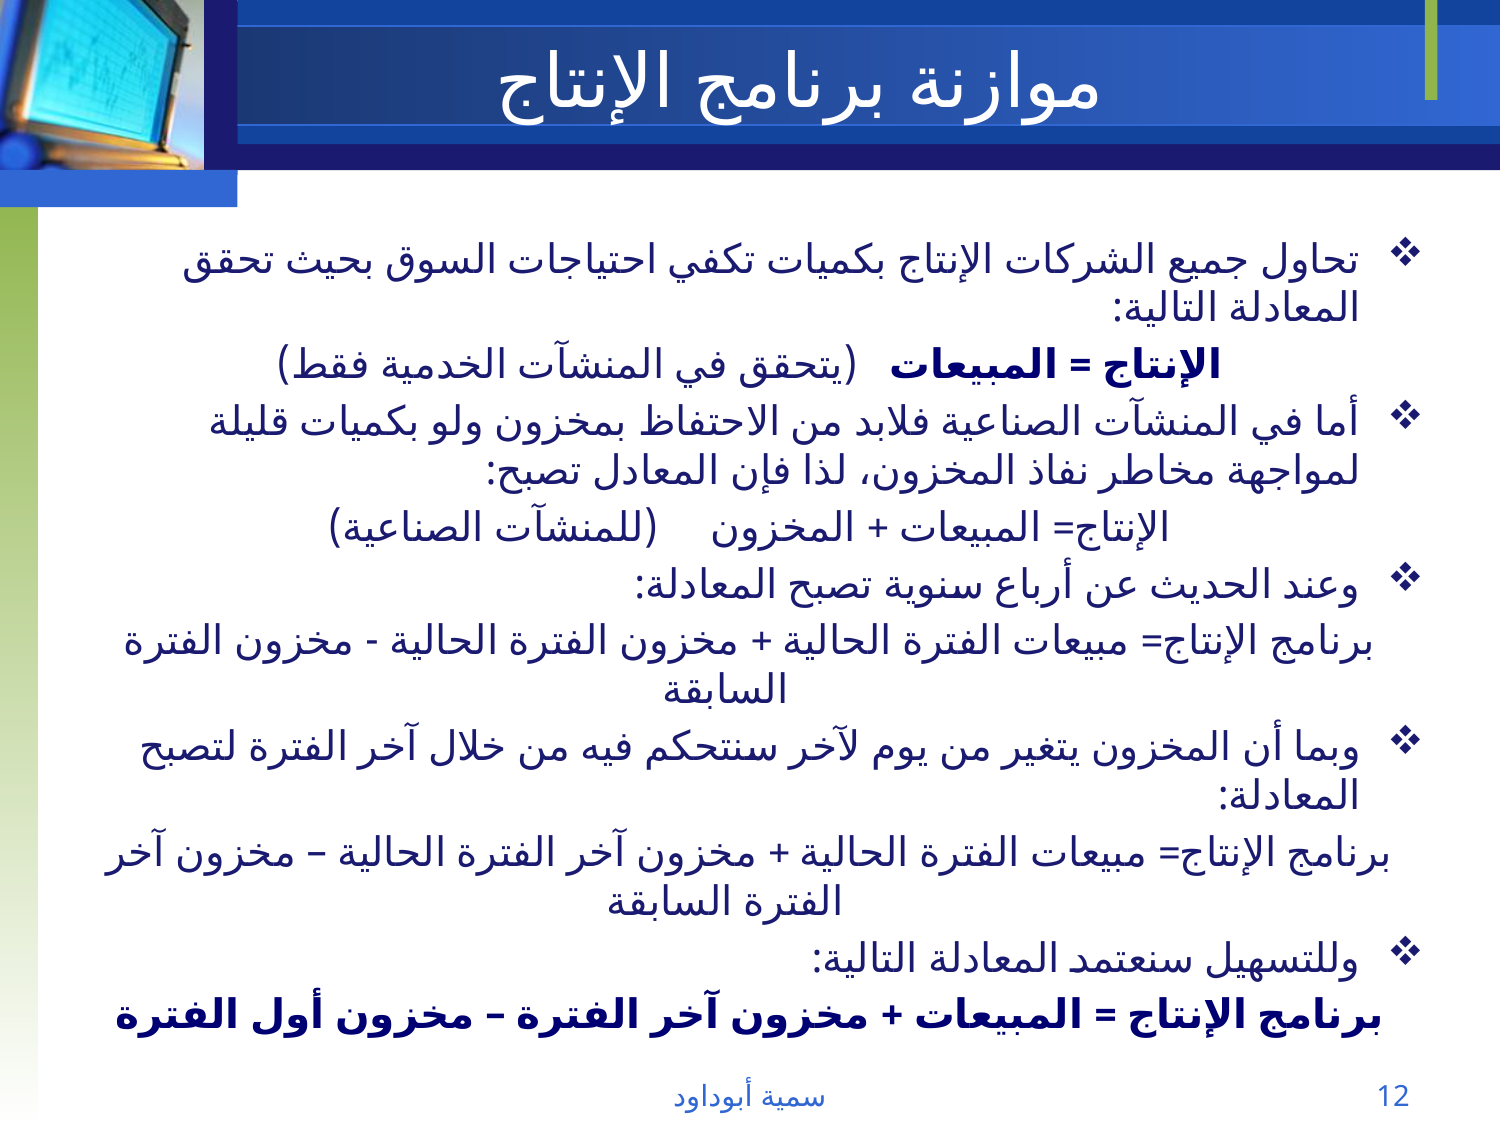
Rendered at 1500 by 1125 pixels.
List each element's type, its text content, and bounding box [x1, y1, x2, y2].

list تحاول جميع الشركات الإنتاج بكميات تكفي احتياجات السوق بحيث تحقق المعادلة التالية: الإنتاج = المبيعات (يتحقق في المنشآت الخدمية فقط) أما في المنشآت الصناعية فلابد من الاحتفاظ بمخزون ولو بكميات قليلة لمواجهة مخاطر نفاذ المخزون، لذا فإن المعادل تصبح: الإنتاج= المبيعات + المخزون (للمنشآت الصناعية) وعند الحديث عن أرباع سنوية تصبح المعادلة: برنامج الإنتاج= مبيعات الفترة الحالية + مخزون الفترة الحالية - مخزون الفترة السابقة وبما أن المخزون يتغير من يوم لآخر سنتحكم فيه من خلال آخر الفترة لتصبح المعادلة: برنامج الإنتاج= مبيعات الفترة الحالية + مخزون آخر الفترة الحالية – مخزون آخر الفترة السابقة وللتسهيل سنعتمد المعادلة التالية: برنامج الإنتاج = المبيعات + مخزون آخر الفترة – مخزون أول الفترة [74, 224, 1426, 1050]
title موازنة برنامج الإنتاج [237, 33, 1363, 122]
slide_number 12 [1074, 1069, 1426, 1111]
footer سمية أبوداود [512, 1069, 988, 1111]
picture [0, 0, 204, 169]
